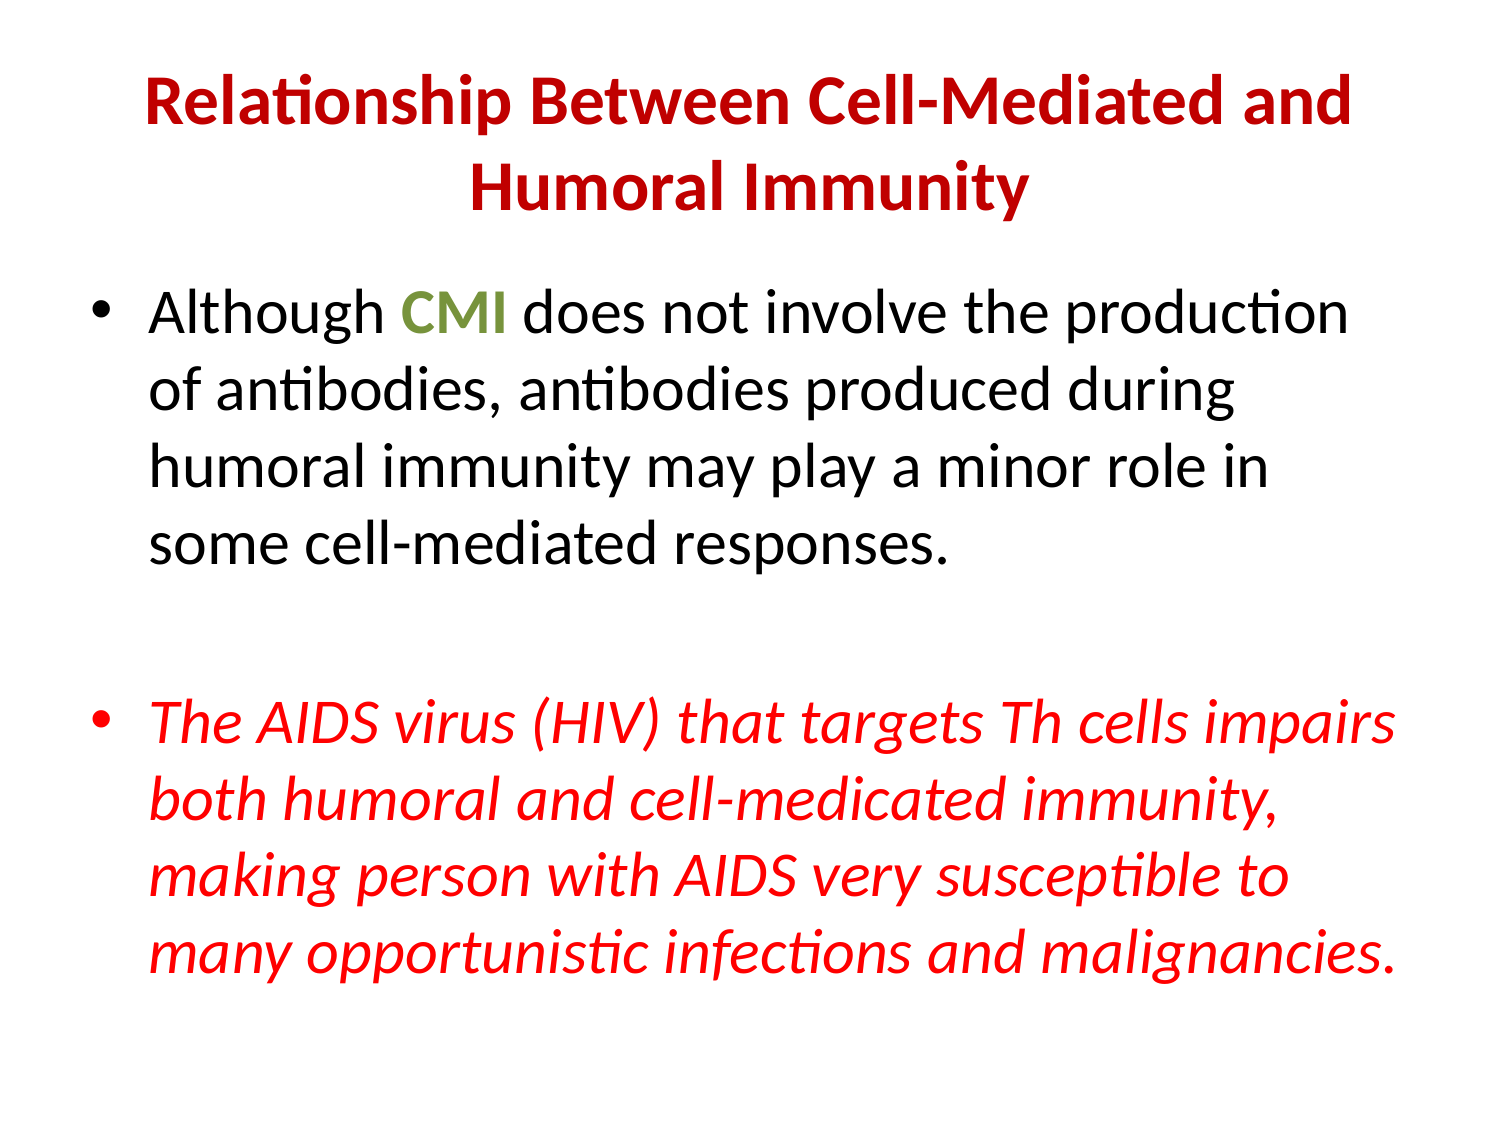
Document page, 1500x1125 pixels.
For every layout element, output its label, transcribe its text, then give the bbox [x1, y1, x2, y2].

list Although CMI does not involve the production of antibodies, antibodies produced during humoral immunity may play a minor role in some cell-mediated responses. The AIDS virus (HIV) that targets Th cells impairs both humoral and cell-medicated immunity, making person with AIDS very susceptible to many opportunistic infections and malignancies. [75, 262, 1425, 1005]
title Relationship Between Cell-Mediated and Humoral Immunity [75, 45, 1425, 233]
